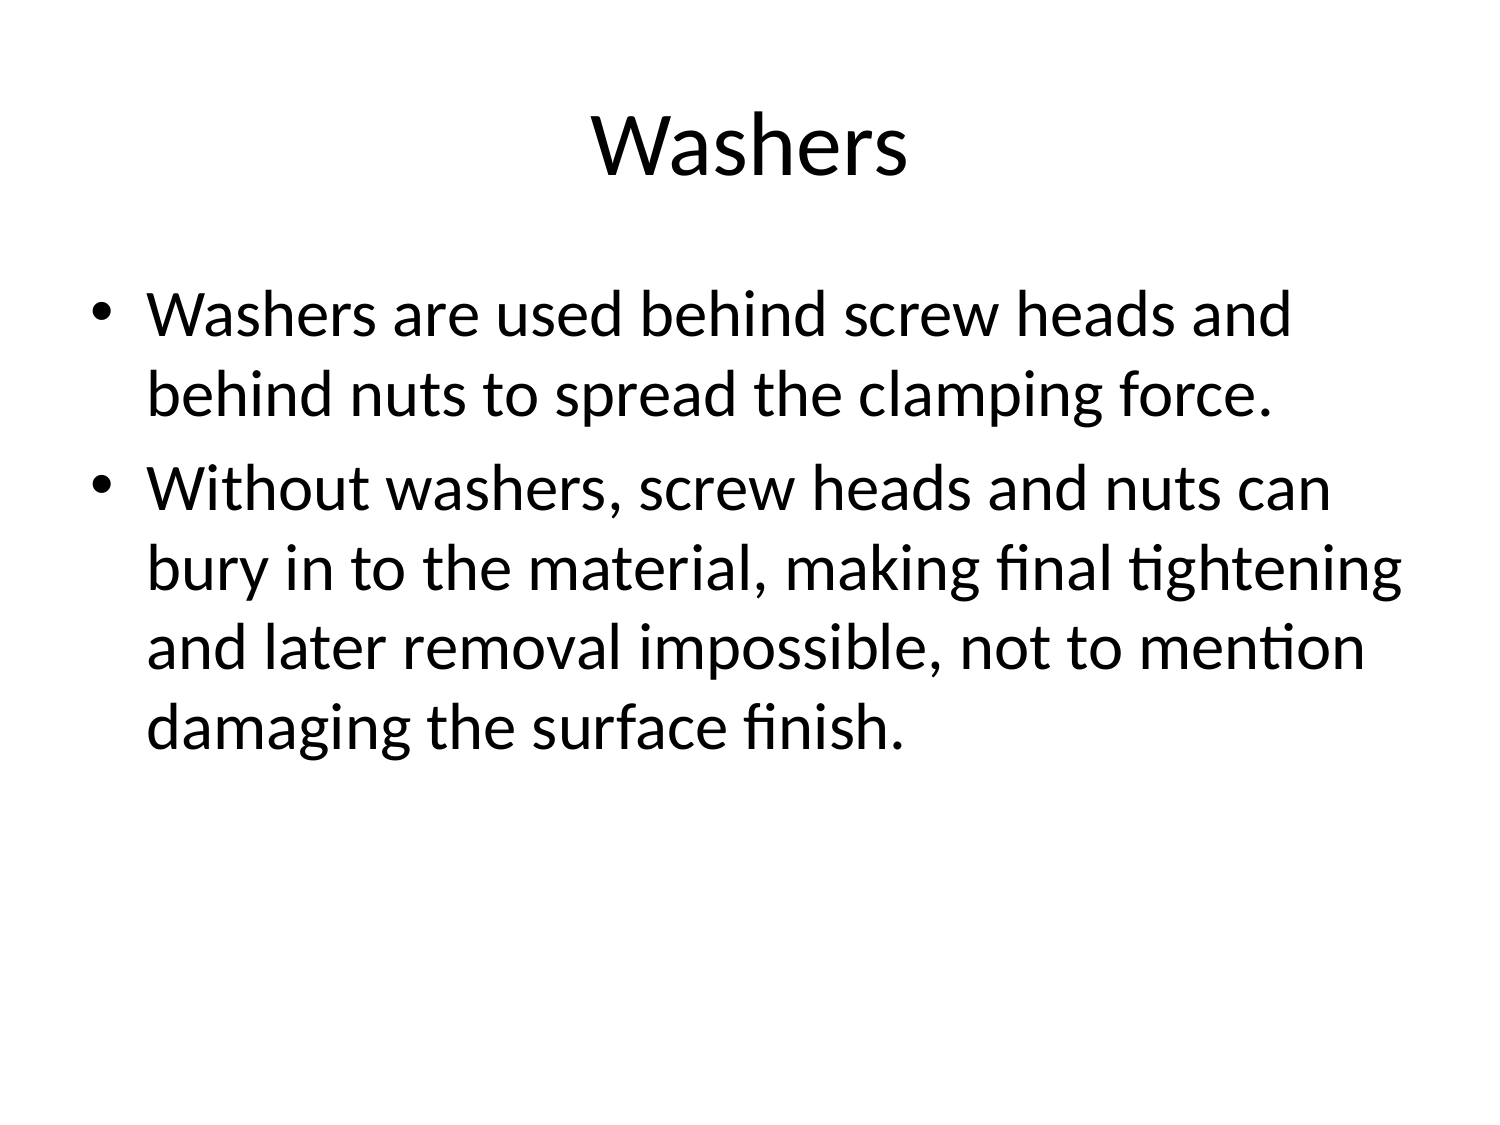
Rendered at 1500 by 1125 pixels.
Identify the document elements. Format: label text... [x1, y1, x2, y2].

title Washers [75, 45, 1425, 233]
list Washers are used behind screw heads and behind nuts to spread the clamping force. Without washers, screw heads and nuts can bury in to the material, making final tightening and later removal impossible, not to mention damaging the surface finish. [75, 262, 1425, 1005]
